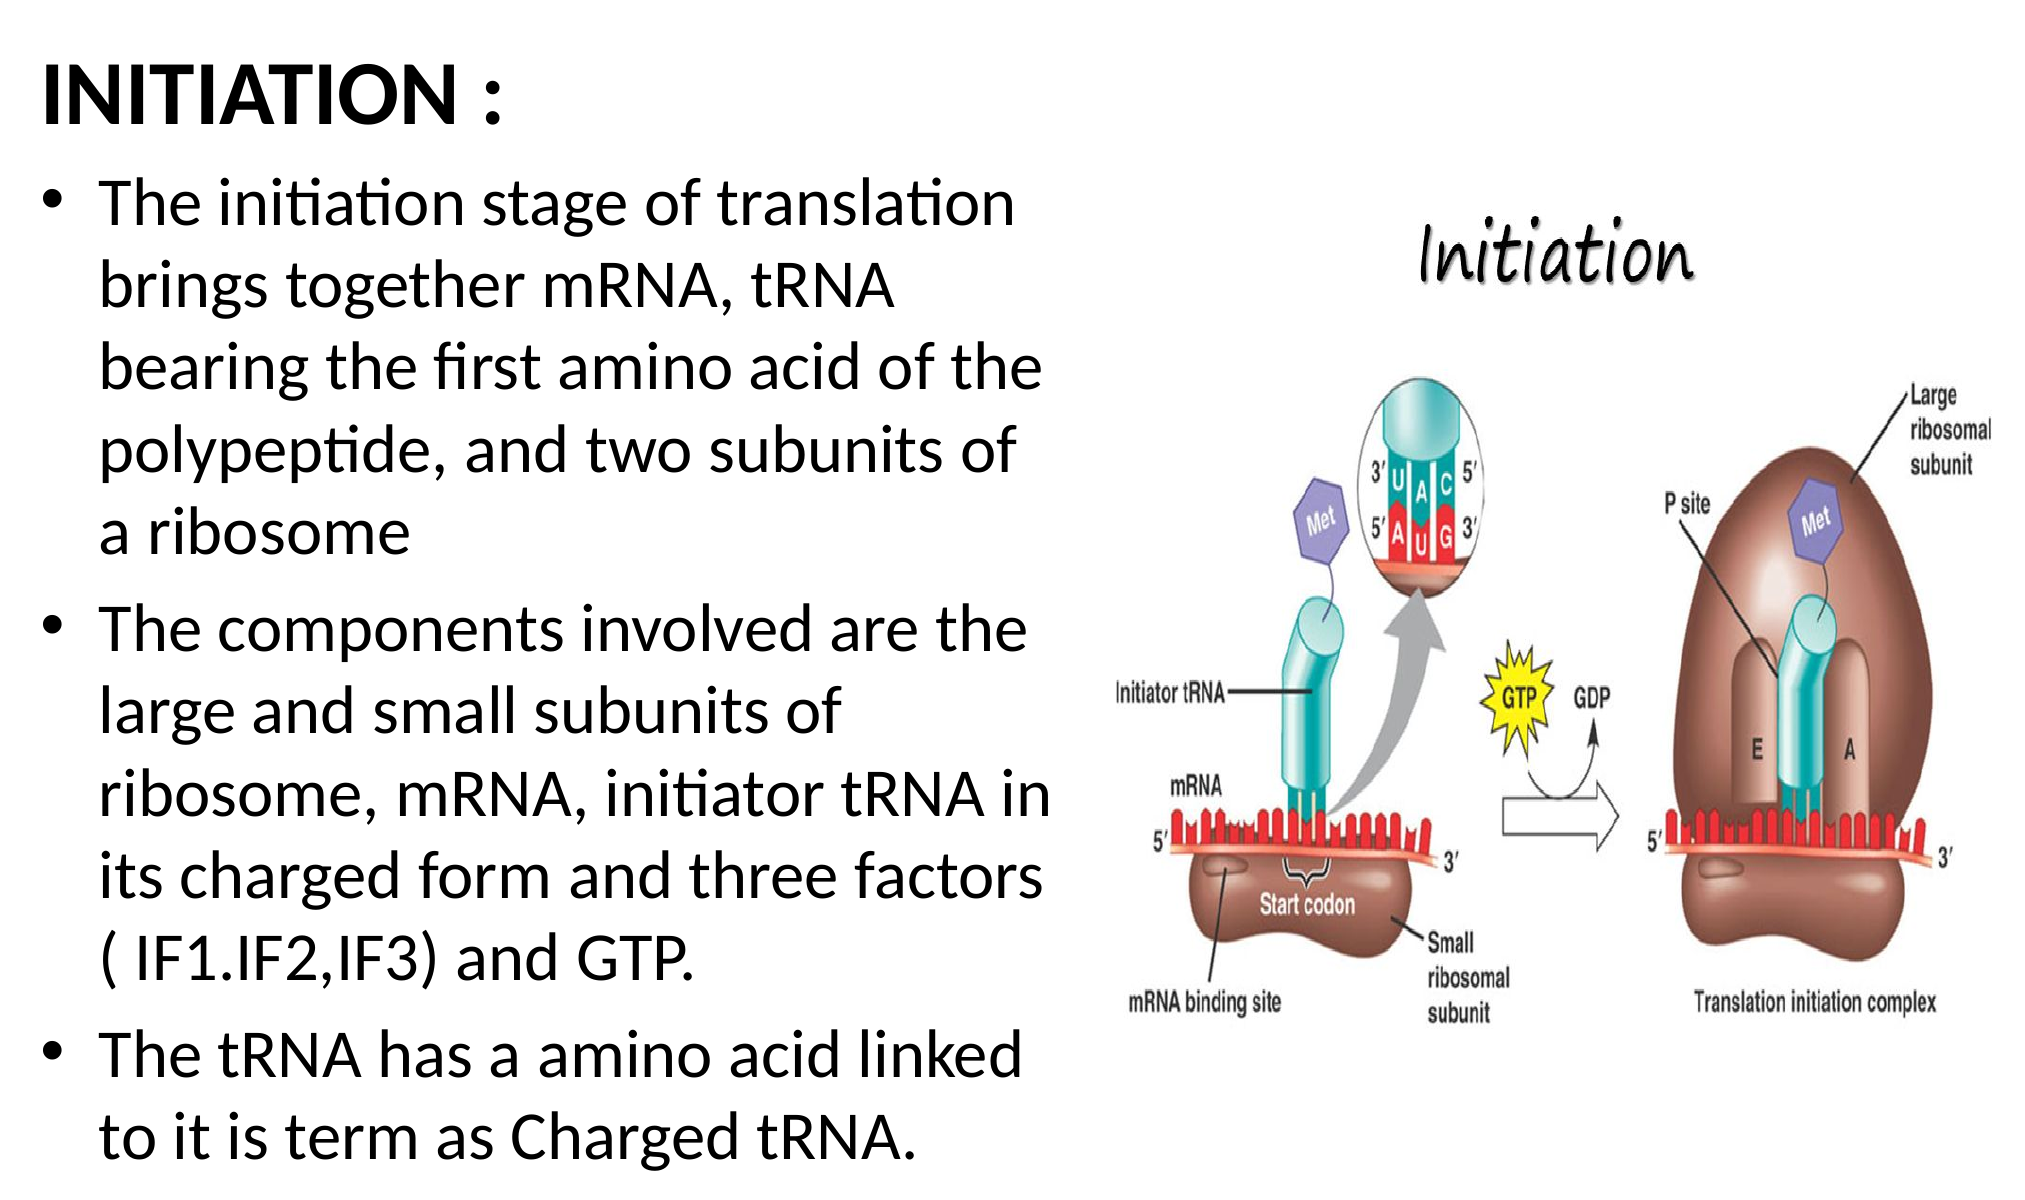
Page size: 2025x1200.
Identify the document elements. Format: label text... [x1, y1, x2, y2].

list INITIATION : The initiation stage of translation brings together mRNA, tRNA bearing the first amino acid of the polypeptide, and two subunits of a ribosome The components involved are the large and small subunits of ribosome, mRNA, initiator tRNA in its charged form and three factors ( IF1.IF2,IF3) and GTP. The tRNA has a amino acid linked to it is term as Charged tRNA. [24, 24, 1075, 813]
picture [1099, 149, 2007, 1051]
